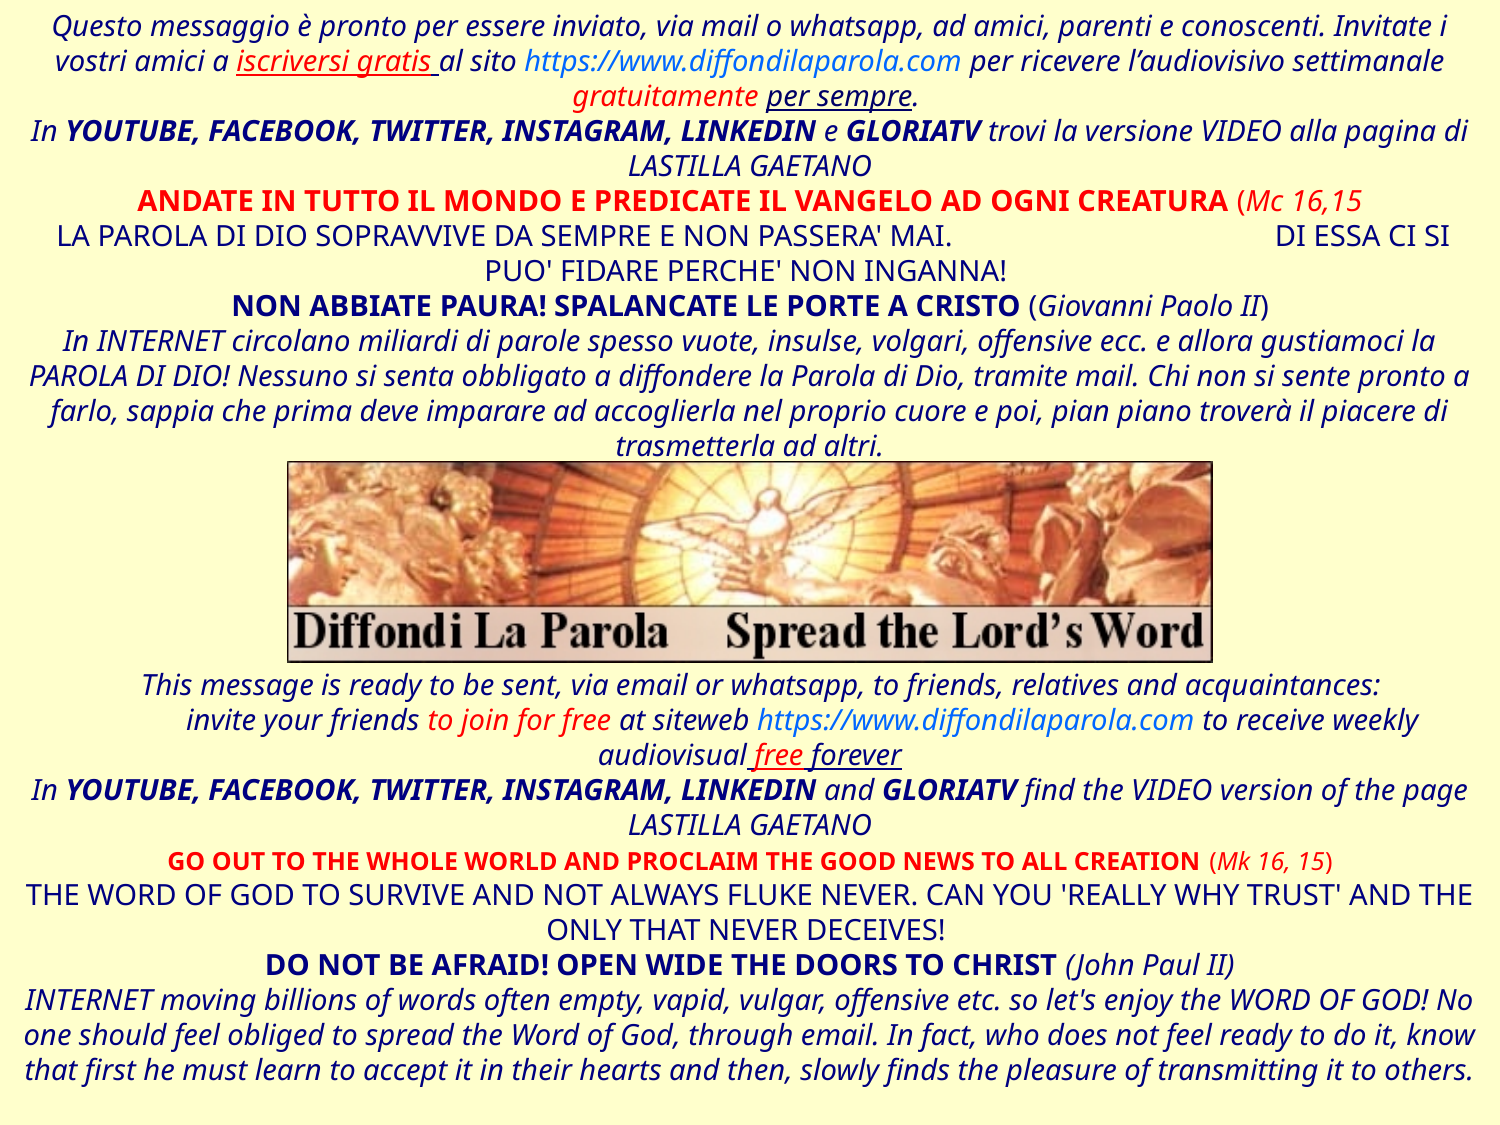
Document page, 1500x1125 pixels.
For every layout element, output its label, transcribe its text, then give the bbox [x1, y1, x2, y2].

text_box Questo messaggio è pronto per essere inviato, via mail o whatsapp, ad amici, parenti e conoscenti. Invitate i vostri amici a iscriversi gratis al sito https://www.diffondilaparola.com per ricevere l’audiovisivo settimanale gratuitamente per sempre. In YOUTUBE, FACEBOOK, TWITTER, INSTAGRAM, LINKEDIN e GLORIATV trovi la versione VIDEO alla pagina di LASTILLA GAETANO ANDATE IN TUTTO IL MONDO E PREDICATE IL VANGELO AD OGNI CREATURA (Mc 16,15 LA PAROLA DI DIO SOPRAVVIVE DA SEMPRE E NON PASSERA' MAI. DI ESSA CI SI PUO' FIDARE PERCHE' NON INGANNA! NON ABBIATE PAURA! SPALANCATE LE PORTE A CRISTO (Giovanni Paolo II) In INTERNET circolano miliardi di parole spesso vuote, insulse, volgari, offensive ecc. e allora gustiamoci la PAROLA DI DIO! Nessuno si senta obbligato a diffondere la Parola di Dio, tramite mail. Chi non si sente pronto a farlo, sappia che prima deve imparare ad accoglierla nel proprio cuore e poi, pian piano troverà il piacere di trasmetterla ad altri. This message is ready to be sent, via email or whatsapp, to friends, relatives and acquaintances: invite your friends to join for free at siteweb https://www.diffondilaparola.com to receive weekly audiovisual free forever In YOUTUBE, FACEBOOK, TWITTER, INSTAGRAM, LINKEDIN and GLORIATV find the VIDEO version of the page LASTILLA GAETANO GO OUT TO THE WHOLE WORLD AND PROCLAIM THE GOOD NEWS TO ALL CREATION (Mk 16, 15) THE WORD OF GOD TO SURVIVE AND NOT ALWAYS FLUKE NEVER. CAN YOU 'REALLY WHY TRUST' AND THE ONLY THAT NEVER DECEIVES! DO NOT BE AFRAID! OPEN WIDE THE DOORS TO CHRIST (John Paul II) INTERNET moving billions of words often empty, vapid, vulgar, offensive etc. so let's enjoy the WORD OF GOD! No one should feel obliged to spread the Word of God, through email. In fact, who does not feel ready to do it, know that first he must learn to accept it in their hearts and then, slowly finds the pleasure of transmitting it to others. [0, 0, 1500, 1094]
picture [287, 461, 1213, 663]
